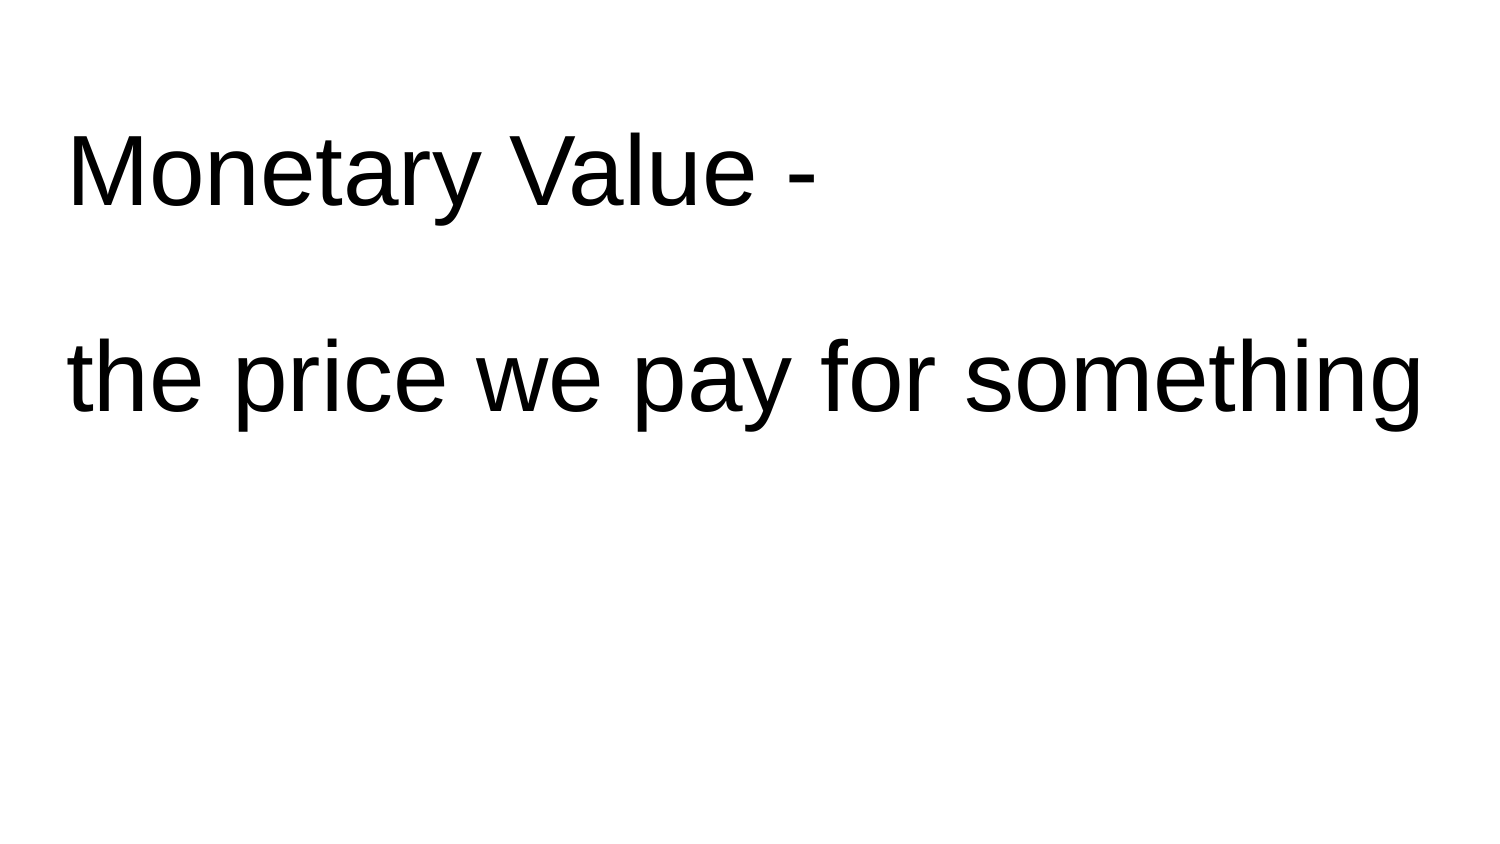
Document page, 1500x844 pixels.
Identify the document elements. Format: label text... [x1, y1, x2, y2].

title Monetary Value - [51, 72, 1449, 167]
list the price we pay for something [51, 189, 1449, 750]
